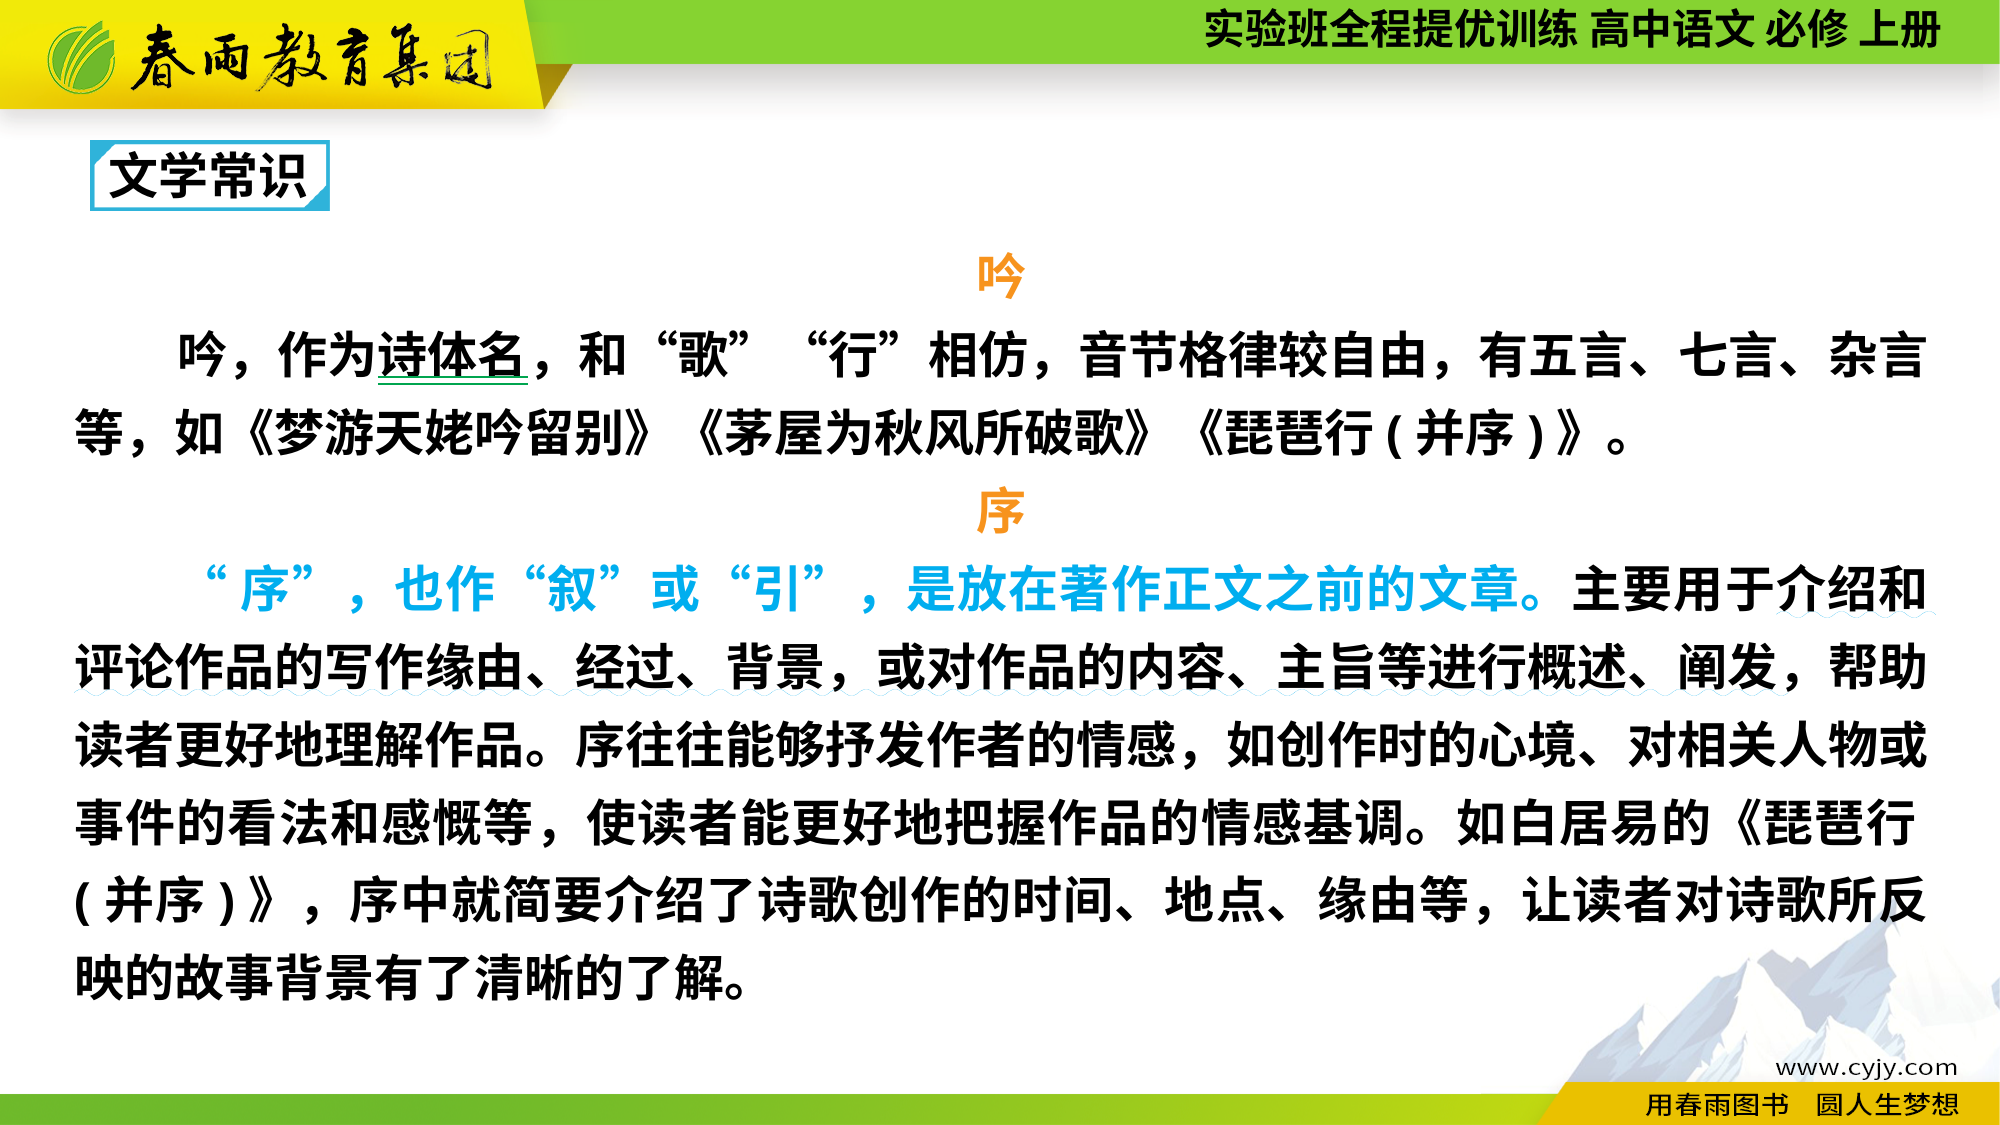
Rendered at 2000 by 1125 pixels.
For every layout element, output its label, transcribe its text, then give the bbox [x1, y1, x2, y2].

list 吟 吟，作为诗体名，和“歌”“行”相仿，音节格律较自由，有五言、七言、杂言等，如《梦游天姥吟留别》《茅屋为秋风所破歌》《琵琶行(并序)》。 序 “序”，也作“叙”或“引”，是放在著作正文之前的文章。主要用于介绍和评论作品的写作缘由、经过、背景，或对作品的内容、主旨等进行概述、阐发，帮助读者更好地理解作品。序往往能够抒发作者的情感，如创作时的心境、对相关人物或事件的看法和感慨等，使读者能更好地把握作品的情感基调。如白居易的《琵琶行(并序)》，序中就简要介绍了诗歌创作的时间、地点、缘由等，让读者对诗歌所反映的故事背景有了清晰的了解。 [59, 219, 1944, 1015]
picture [0, 0, 2000, 1125]
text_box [89, 136, 330, 214]
